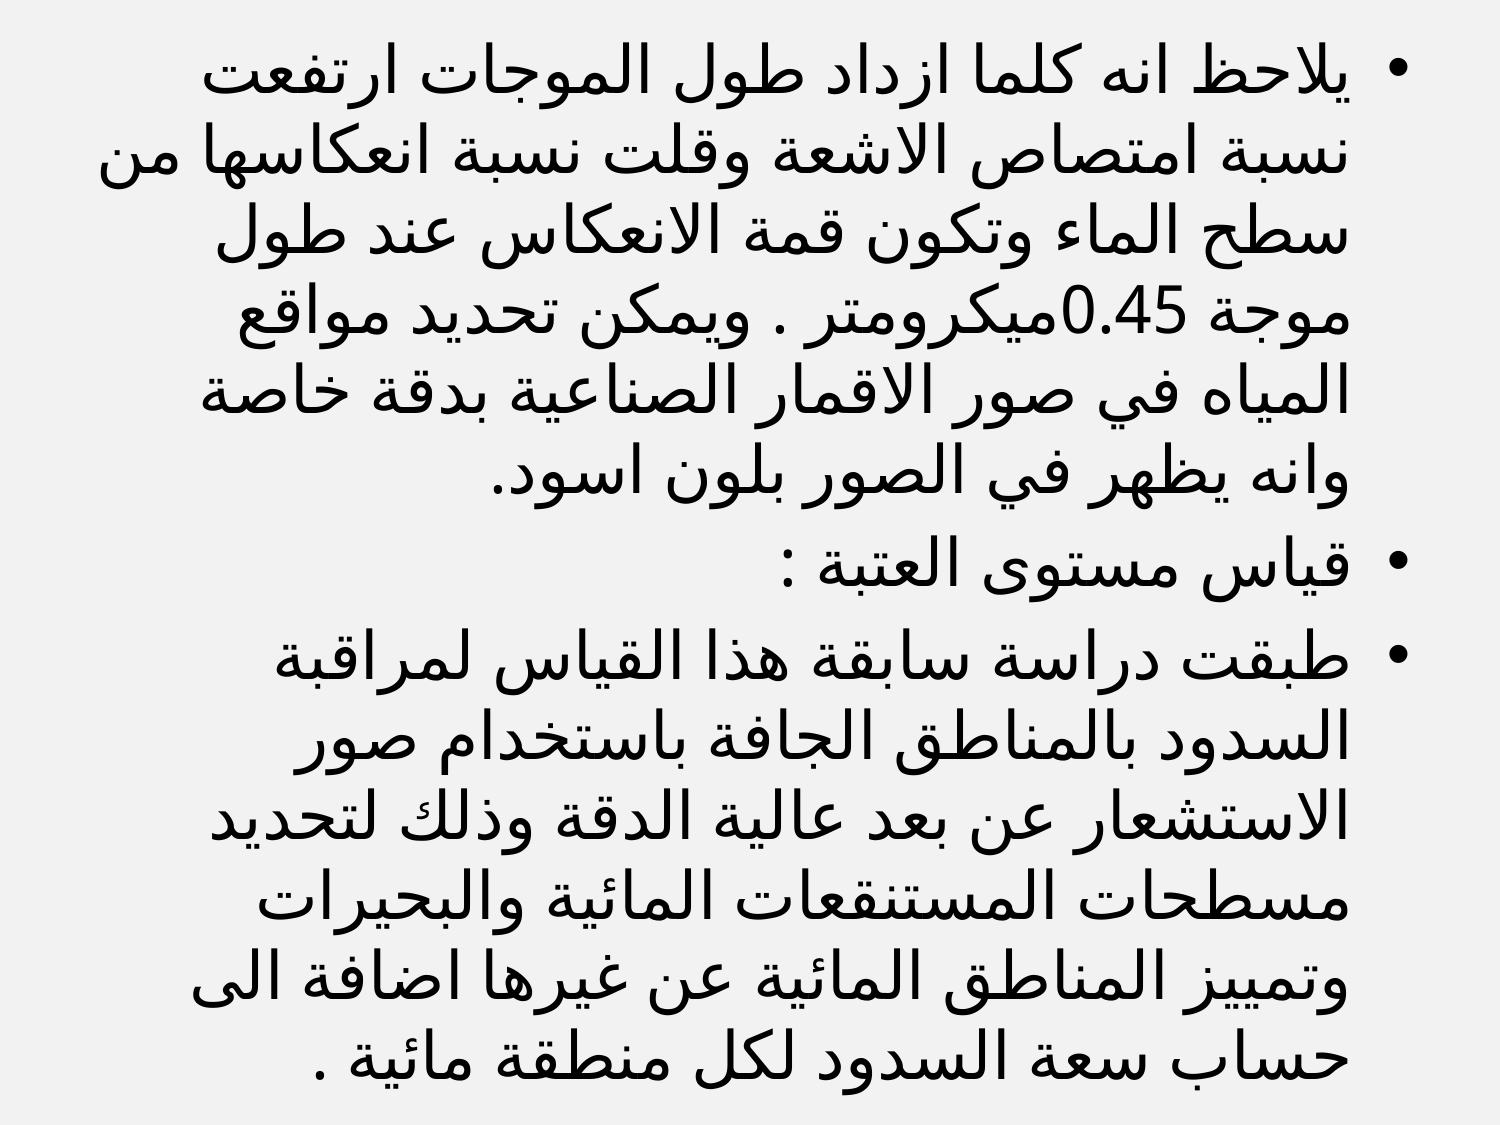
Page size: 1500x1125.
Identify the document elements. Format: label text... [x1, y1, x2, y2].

list يلاحظ انه كلما ازداد طول الموجات ارتفعت نسبة امتصاص الاشعة وقلت نسبة انعكاسها من سطح الماء وتكون قمة الانعكاس عند طول موجة 0.45ميكرومتر . ويمكن تحديد مواقع المياه في صور الاقمار الصناعية بدقة خاصة وانه يظهر في الصور بلون اسود. قياس مستوى العتبة : طبقت دراسة سابقة هذا القياس لمراقبة السدود بالمناطق الجافة باستخدام صور الاستشعار عن بعد عالية الدقة وذلك لتحديد مسطحات المستنقعات المائية والبحيرات وتمييز المناطق المائية عن غيرها اضافة الى حساب سعة السدود لكل منطقة مائية . [75, 19, 1425, 1005]
